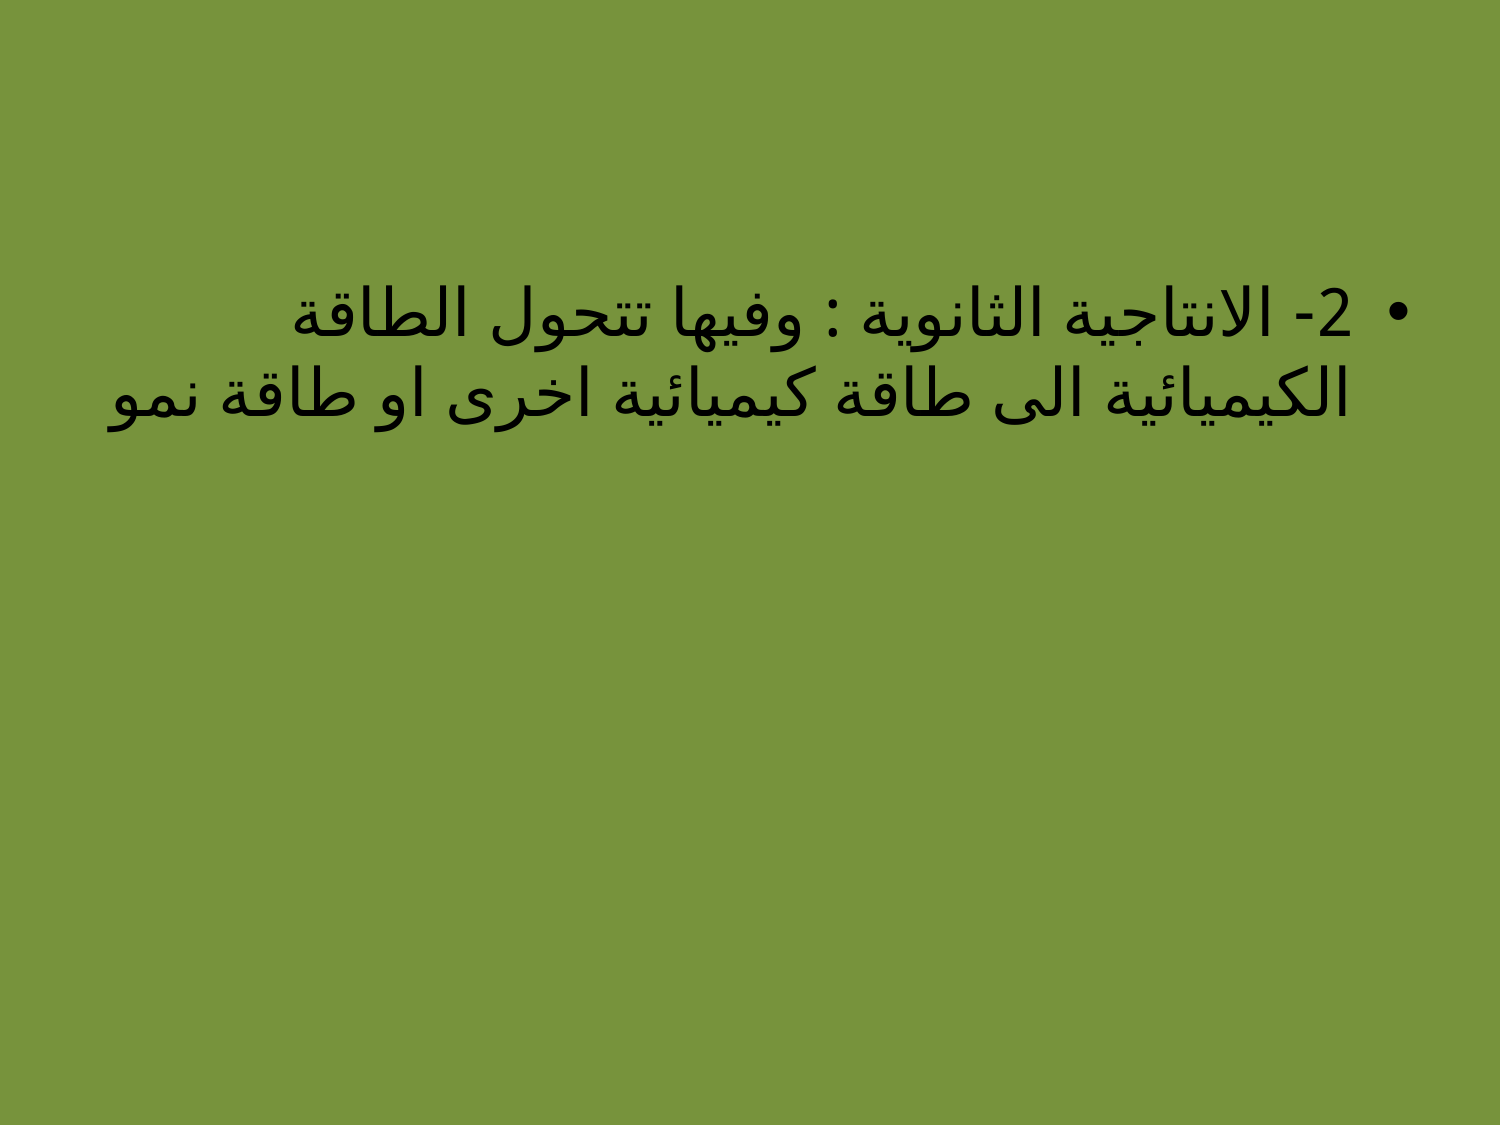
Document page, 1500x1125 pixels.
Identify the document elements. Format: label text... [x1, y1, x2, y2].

list 2- الانتاجية الثانوية : وفيها تتحول الطاقة الكيميائية الى طاقة كيميائية اخرى او طاقة نمو [75, 262, 1425, 1005]
